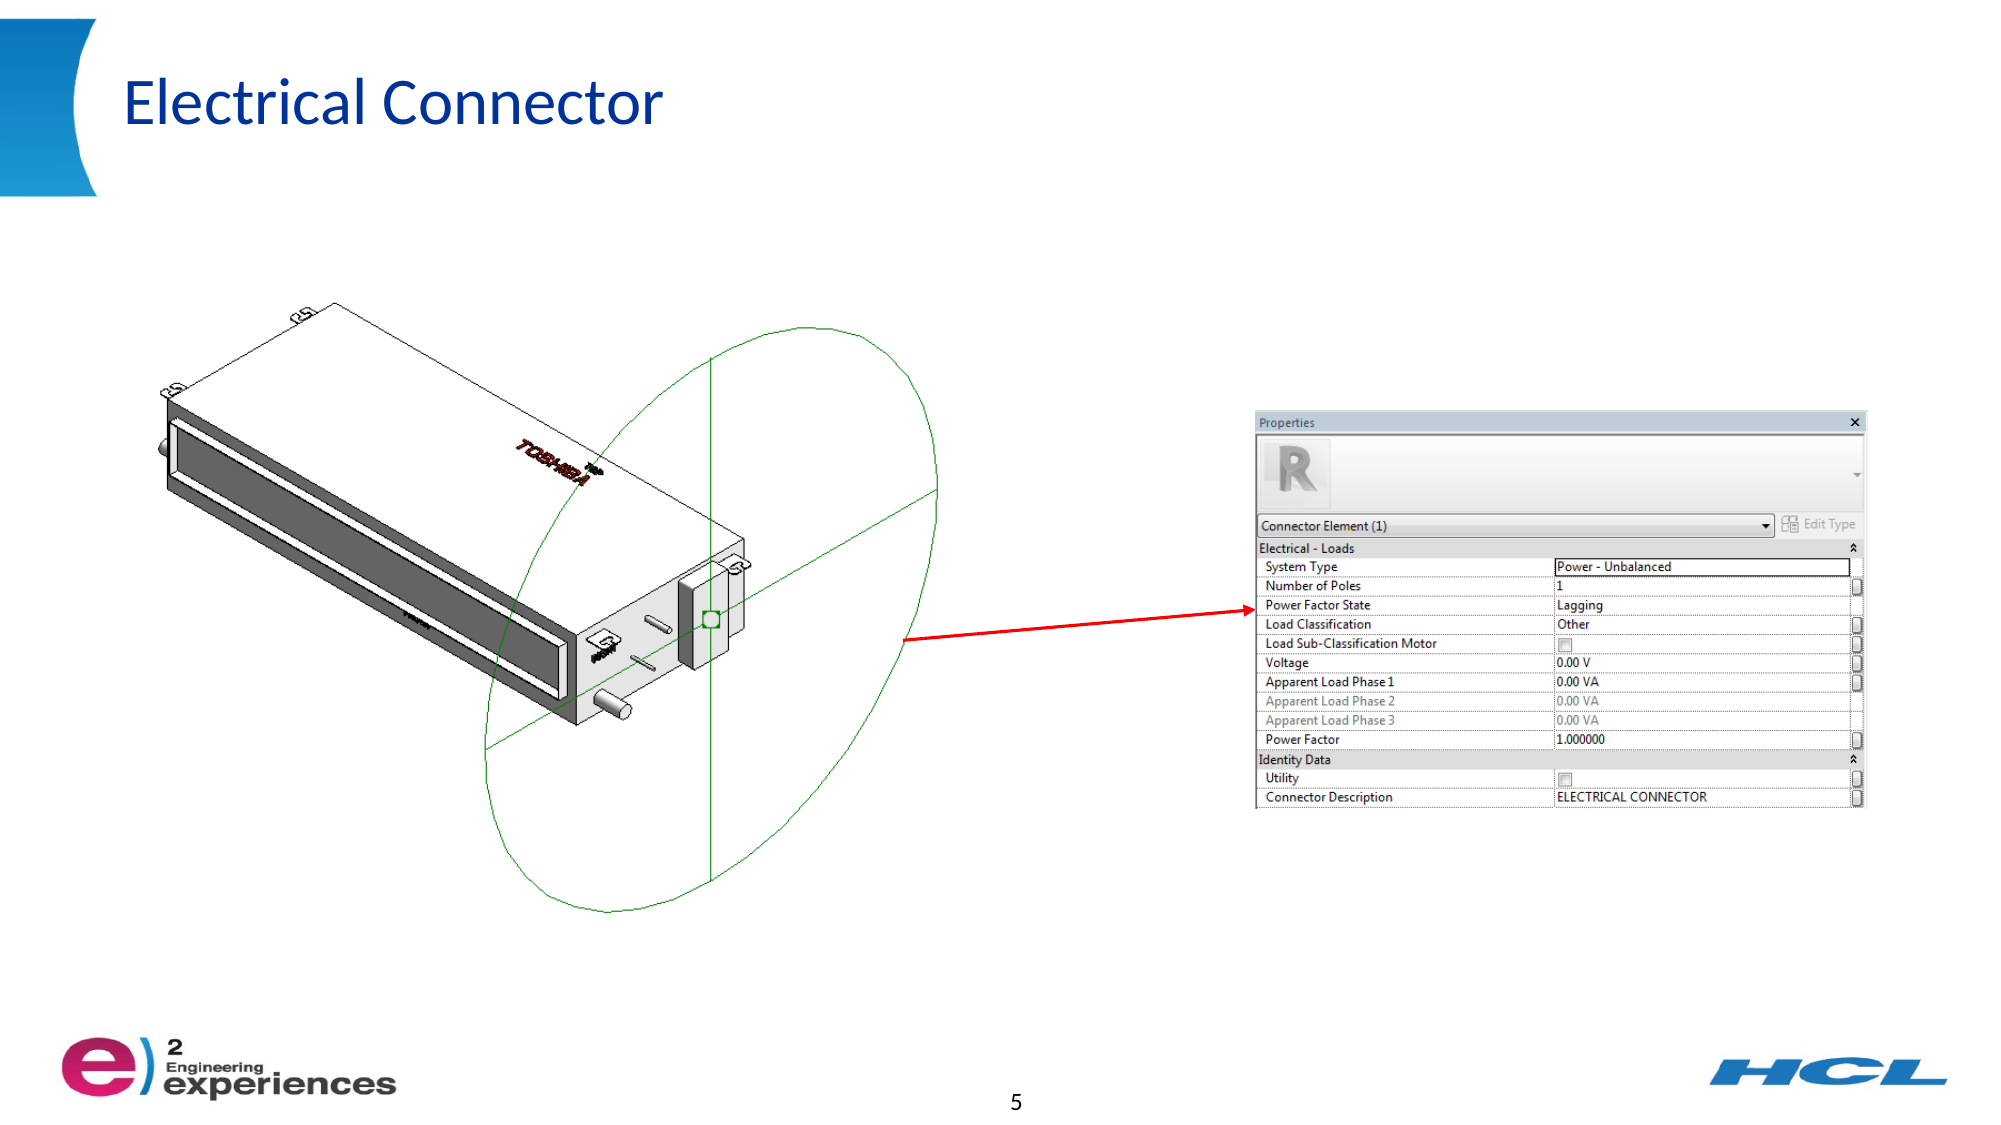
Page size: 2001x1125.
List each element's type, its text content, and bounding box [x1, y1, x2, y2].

text_box Electrical Connector [108, 50, 708, 146]
picture [0, 0, 2000, 1125]
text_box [902, 609, 1250, 641]
